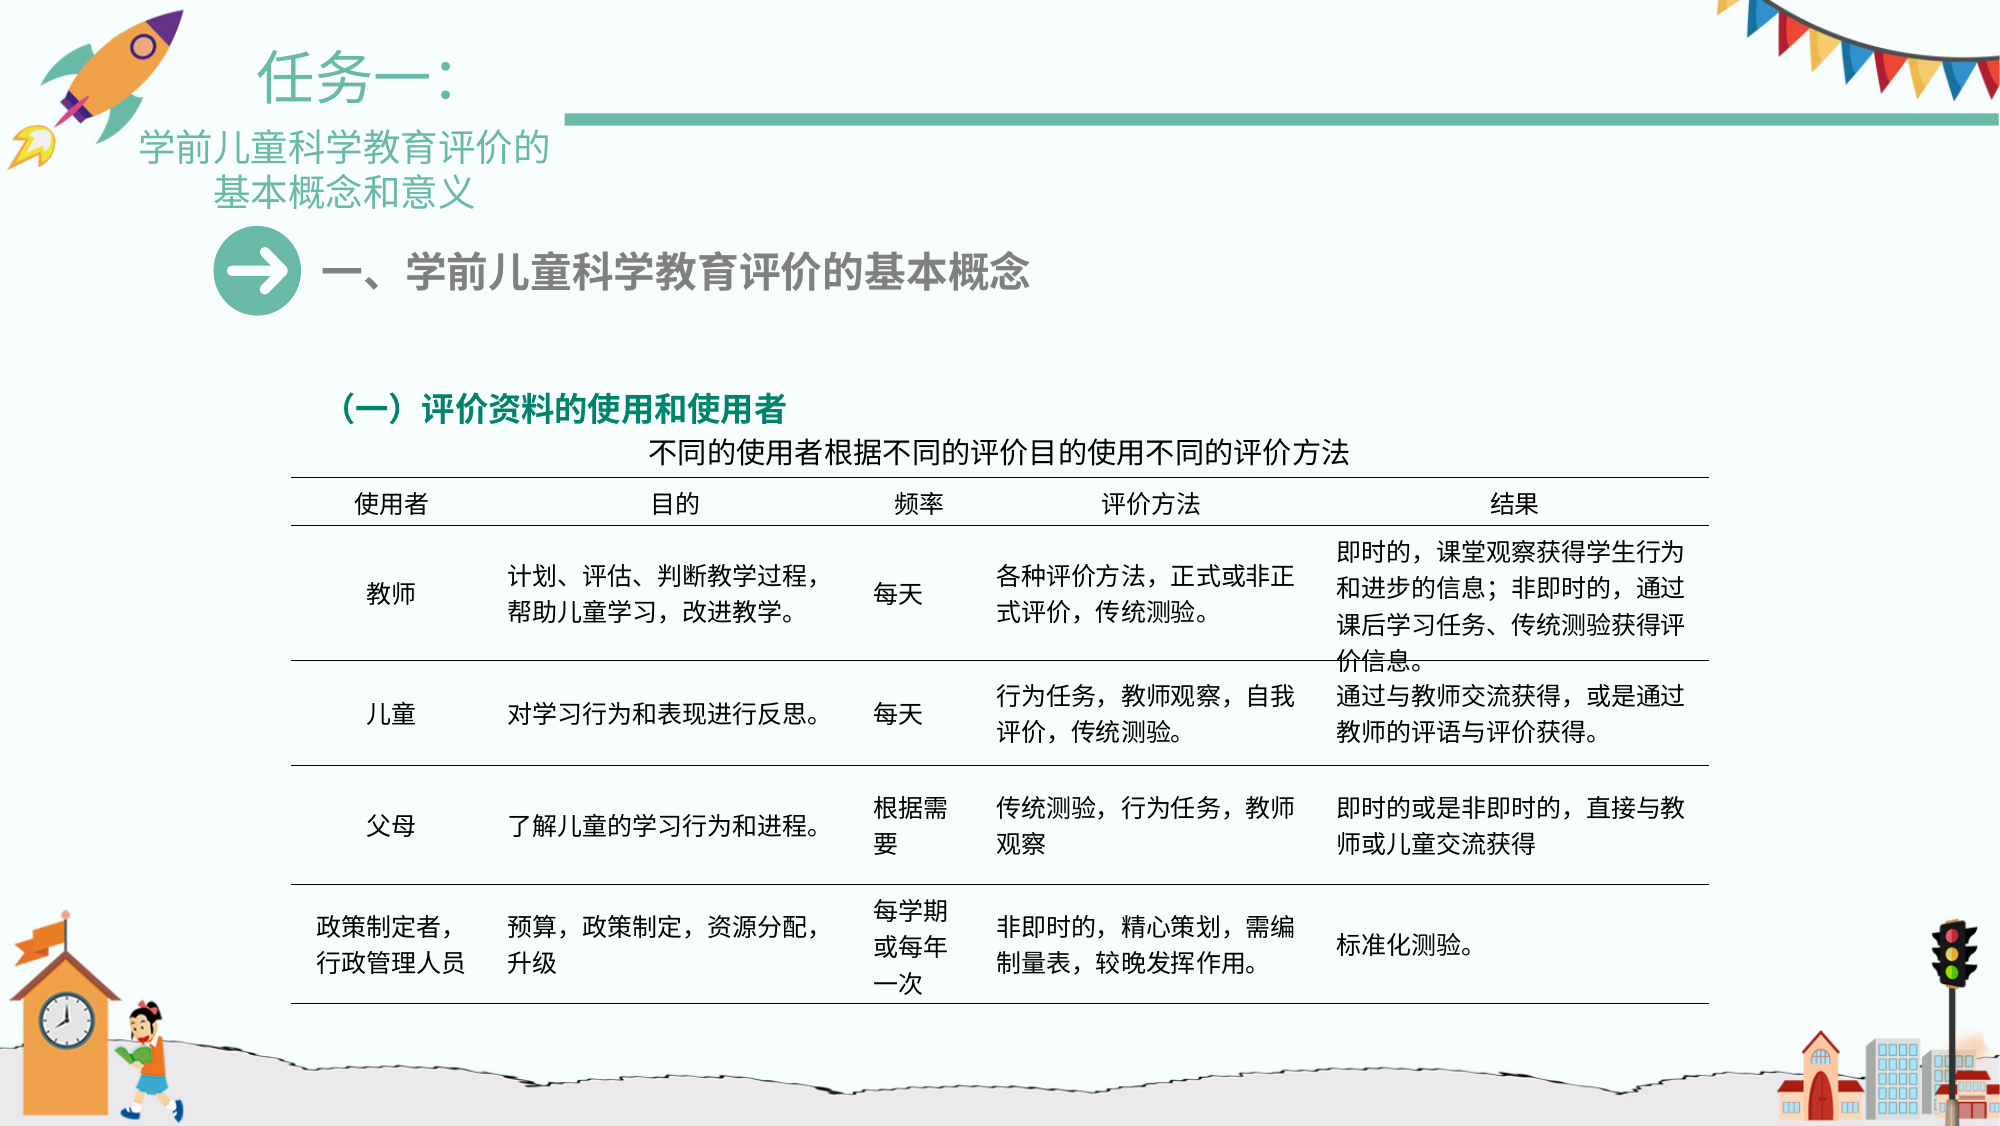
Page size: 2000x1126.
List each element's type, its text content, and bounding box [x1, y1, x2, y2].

table_cell 通过与教师交流获得，或是通过教师的评语与评价获得。 [1321, 661, 1709, 765]
table_header 评价方法 [981, 478, 1321, 525]
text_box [213, 226, 1751, 438]
table_cell 了解儿童的学习行为和进程。 [493, 766, 859, 884]
table_cell 每学期或每年一次 [859, 885, 981, 1003]
table_cell 儿童 [291, 661, 493, 765]
table_cell 每天 [859, 661, 981, 765]
picture [0, 0, 2000, 1126]
table_header 频率 [859, 478, 981, 525]
table_cell 根据需要 [859, 766, 981, 884]
table_cell 对学习行为和表现进行反思。 [493, 661, 859, 765]
table_cell 非即时的，精心策划，需编制量表，较晚发挥作用。 [981, 885, 1321, 1003]
table_cell 行为任务，教师观察，自我评价，传统测验。 [981, 661, 1321, 765]
text_box 不同的使用者根据不同的评价目的使用不同的评价方法 [634, 444, 1366, 477]
table_cell 标准化测验。 [1321, 885, 1709, 1003]
table_header 使用者 [291, 478, 493, 525]
table_cell 预算，政策制定，资源分配，升级 [493, 885, 859, 1003]
table_cell 传统测验，行为任务，教师观察 [981, 766, 1321, 884]
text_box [101, 40, 2000, 215]
table_cell 即时的或是非即时的，直接与教师或儿童交流获得 [1321, 766, 1709, 884]
table_cell 即时的，课堂观察获得学生行为和进步的信息；非即时的，通过课后学习任务、传统测验获得评价信息。 [1321, 526, 1709, 660]
table_cell 每天 [859, 526, 981, 660]
table_cell 各种评价方法，正式或非正式评价，传统测验。 [981, 526, 1321, 660]
table_header 结果 [1321, 478, 1709, 525]
table_cell 政策制定者，行政管理人员 [291, 885, 493, 1003]
table_cell 计划、评估、判断教学过程，帮助儿童学习，改进教学。 [493, 526, 859, 660]
table_header 目的 [493, 478, 859, 525]
table_cell 教师 [291, 526, 493, 660]
table_cell 父母 [291, 766, 493, 884]
